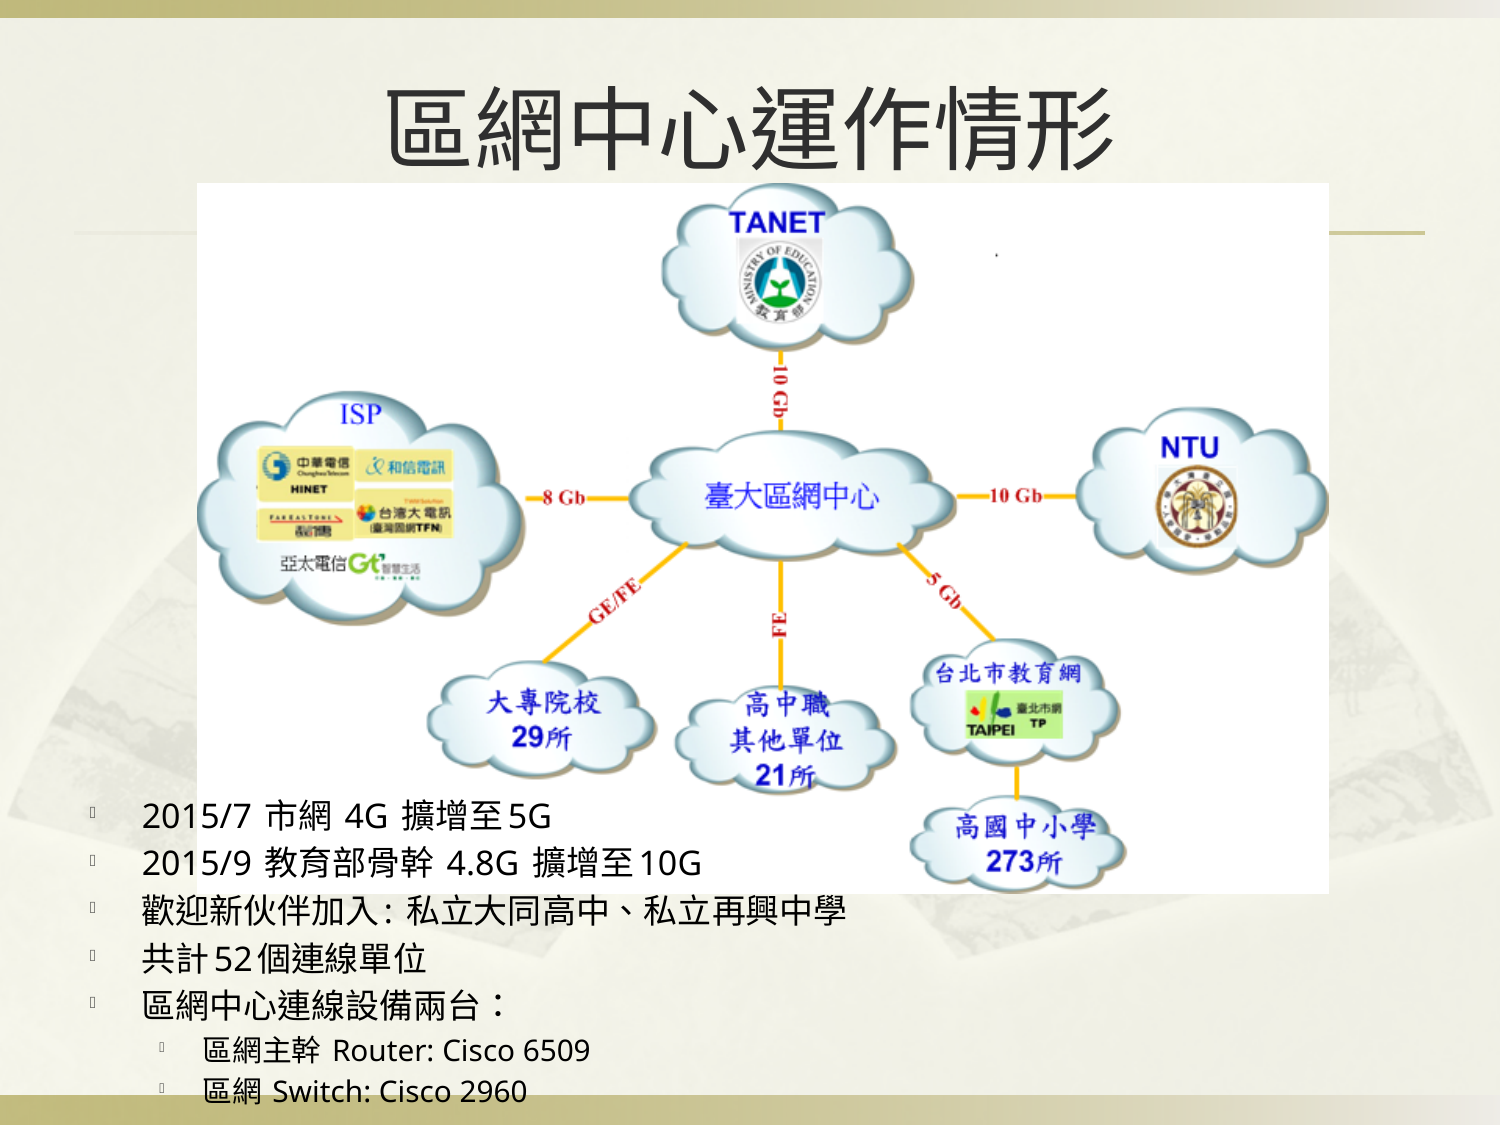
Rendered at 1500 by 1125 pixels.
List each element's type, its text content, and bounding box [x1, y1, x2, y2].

list 2015/7 市網 4G 擴增至5G 2015/9 教育部骨幹 4.8G 擴增至10G 歡迎新伙伴加入: 私立大同高中、私立再興中學 共計52個連線單位 區網中心連線設備兩台： 區網主幹 Router: Cisco 6509 區網 Switch: Cisco 2960 [75, 786, 1425, 1118]
picture [196, 183, 1330, 894]
title 區網中心運作情形 [75, 45, 1425, 209]
